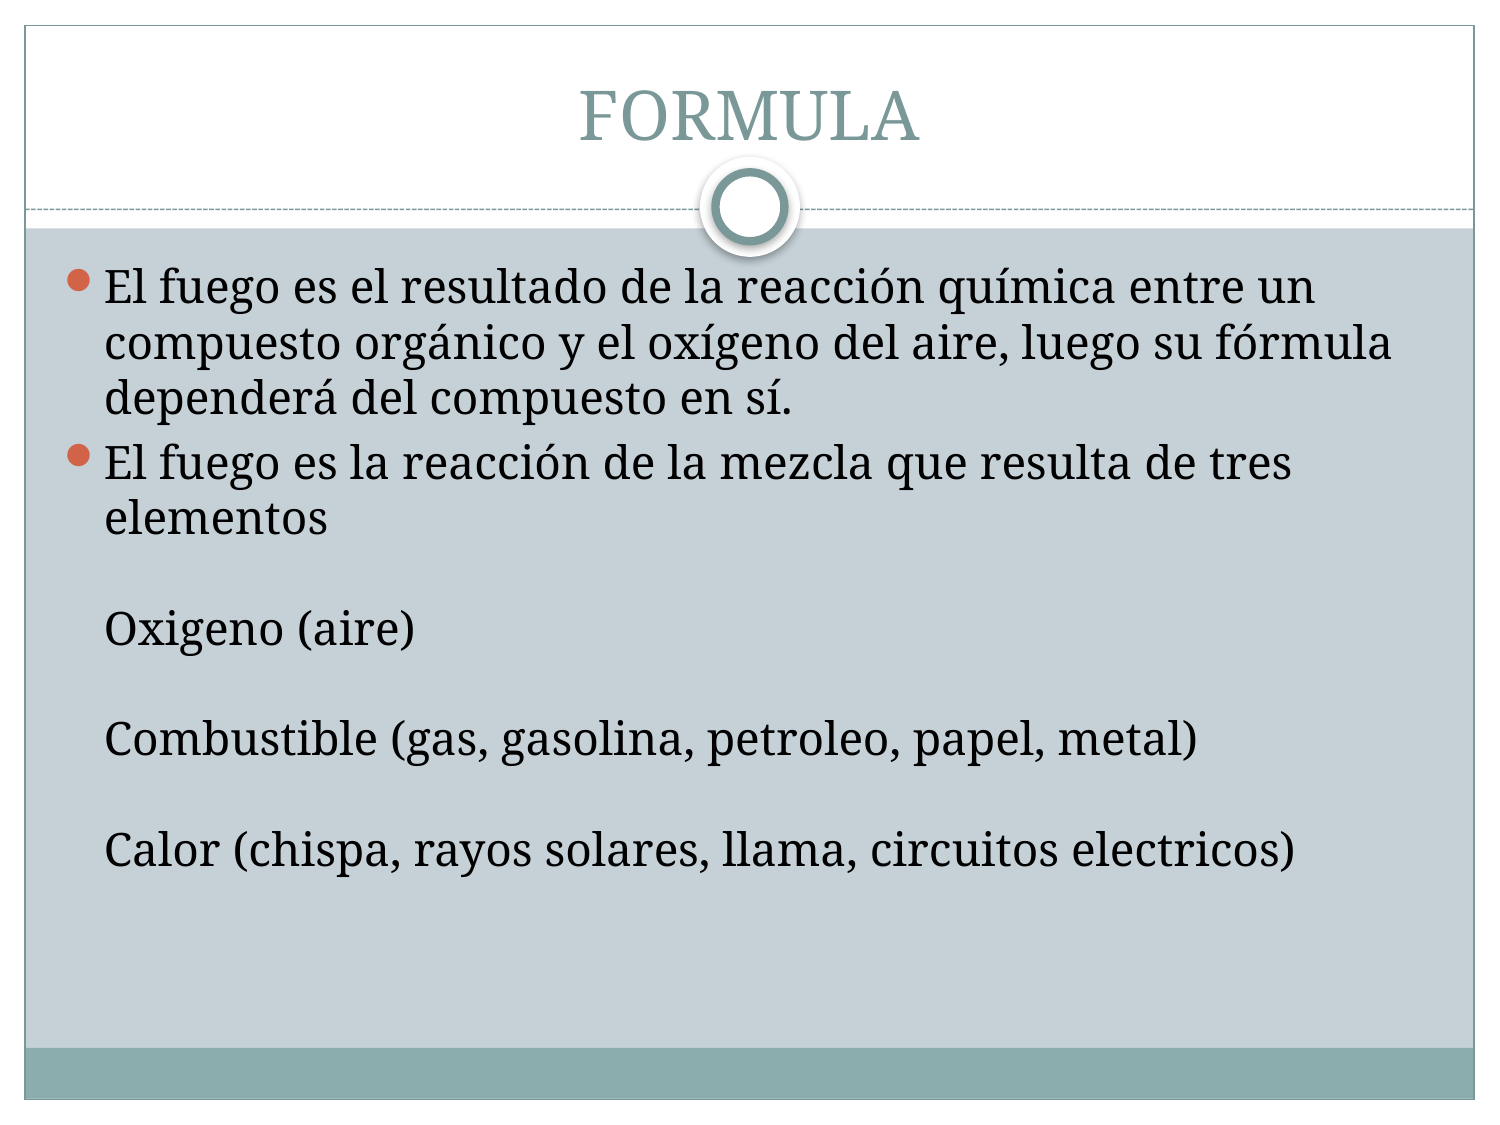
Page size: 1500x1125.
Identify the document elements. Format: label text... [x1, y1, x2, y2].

title FORMULA [49, 37, 1450, 162]
list El fuego es el resultado de la reacción química entre un compuesto orgánico y el oxígeno del aire, luego su fórmula dependerá del compuesto en sí. El fuego es la reacción de la mezcla que resulta de tres elementos Oxigeno (aire) Combustible (gas, gasolina, petroleo, papel, metal) Calor (chispa, rayos solares, llama, circuitos electricos) [49, 250, 1445, 1001]
